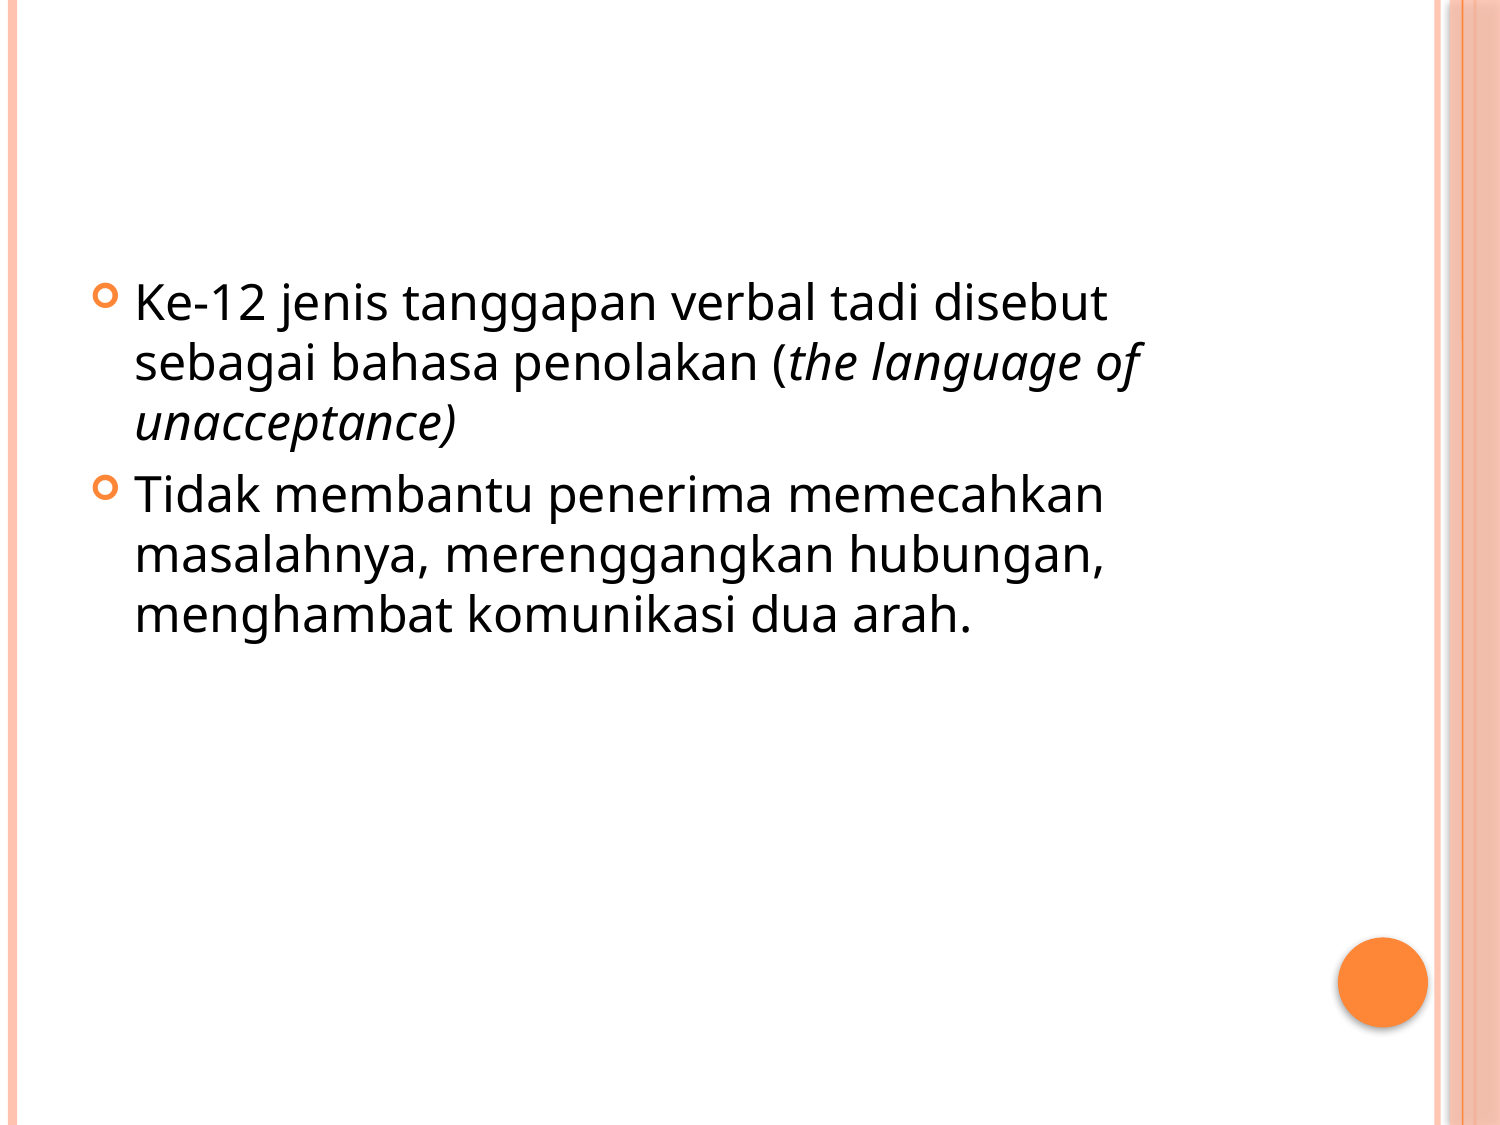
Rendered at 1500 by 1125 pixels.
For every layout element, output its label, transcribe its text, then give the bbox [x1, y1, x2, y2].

list Ke-12 jenis tanggapan verbal tadi disebut sebagai bahasa penolakan (the language of unacceptance) Tidak membantu penerima memecahkan masalahnya, merenggangkan hubungan, menghambat komunikasi dua arah. [75, 262, 1300, 1062]
